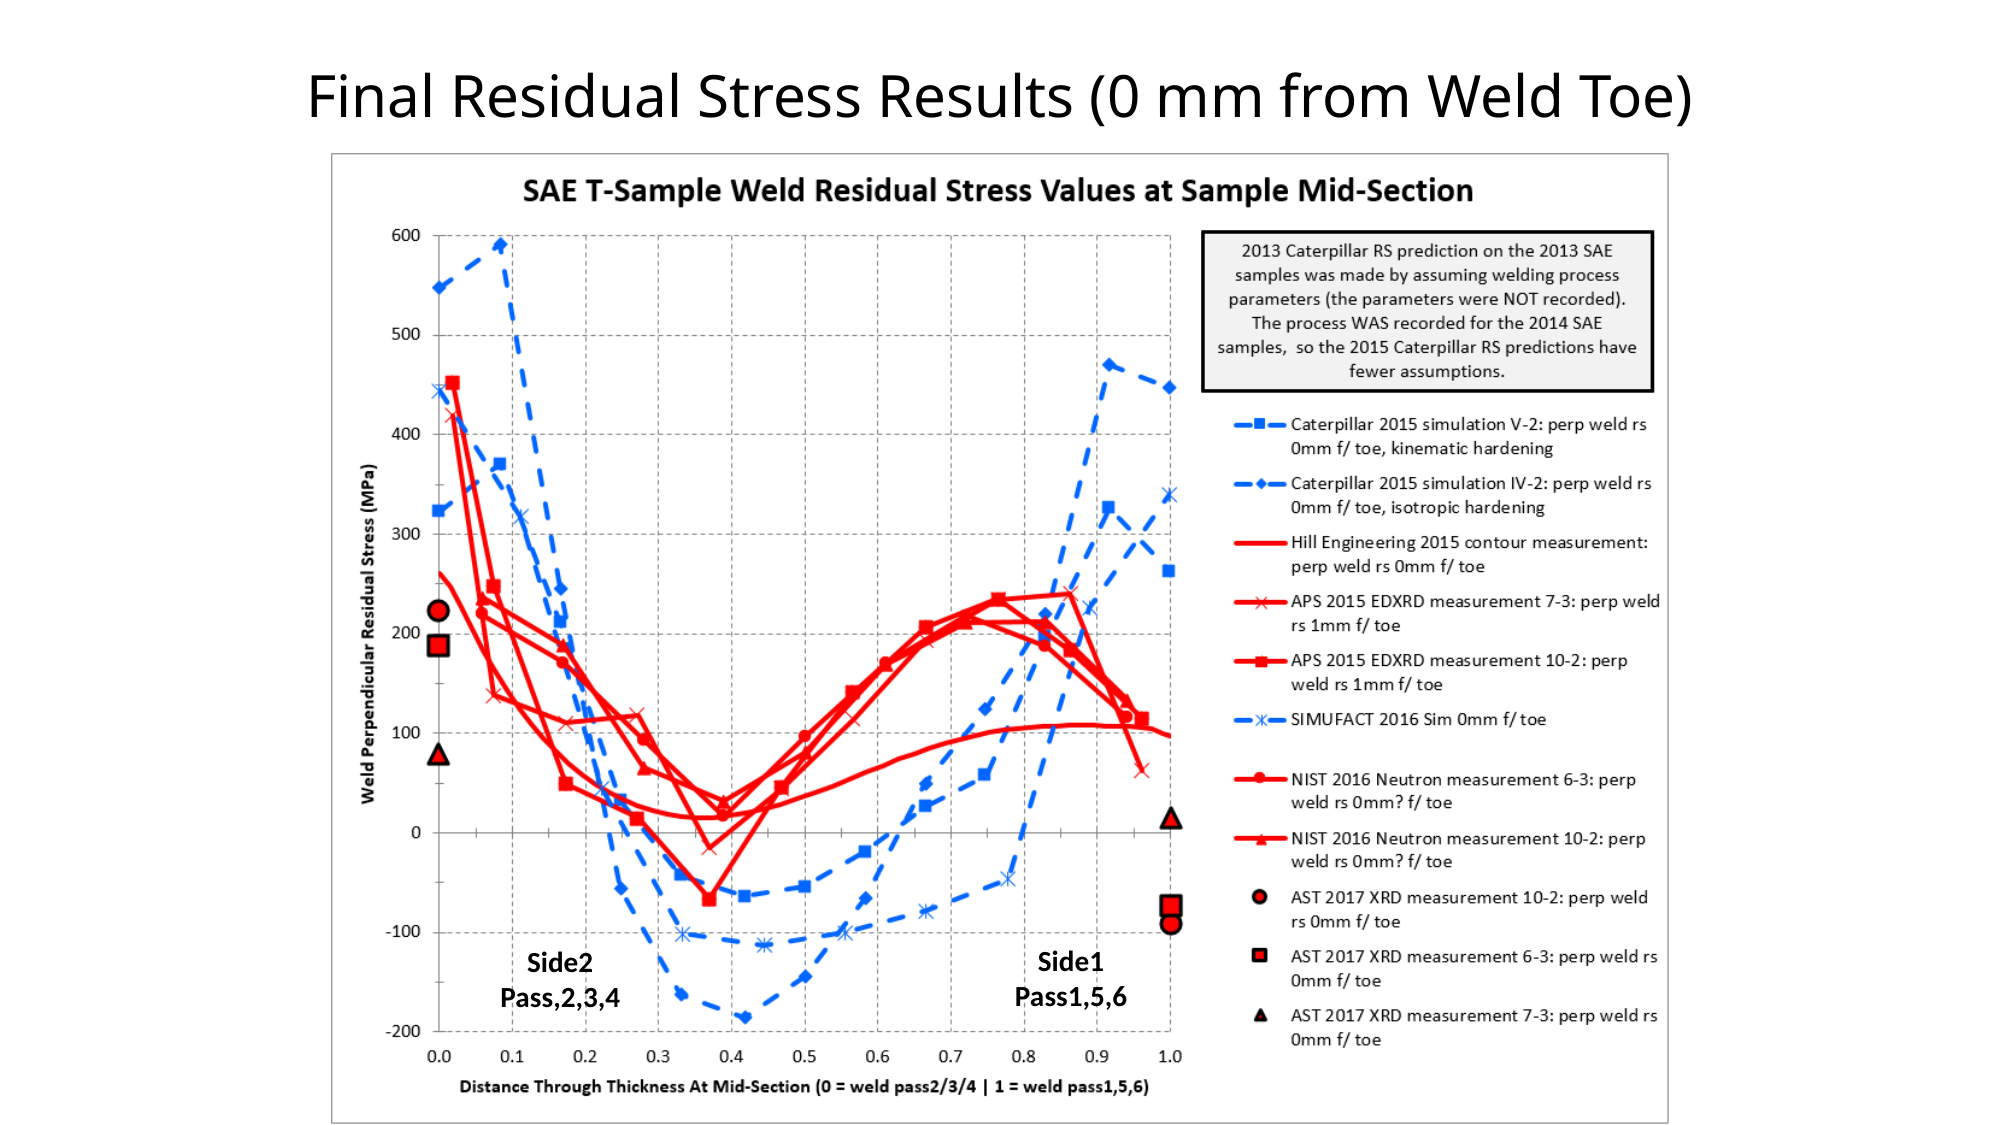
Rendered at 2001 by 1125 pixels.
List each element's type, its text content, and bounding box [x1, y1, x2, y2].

title Final Residual Stress Results (0 mm from Weld Toe) [137, 59, 1863, 278]
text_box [330, 152, 1670, 1125]
